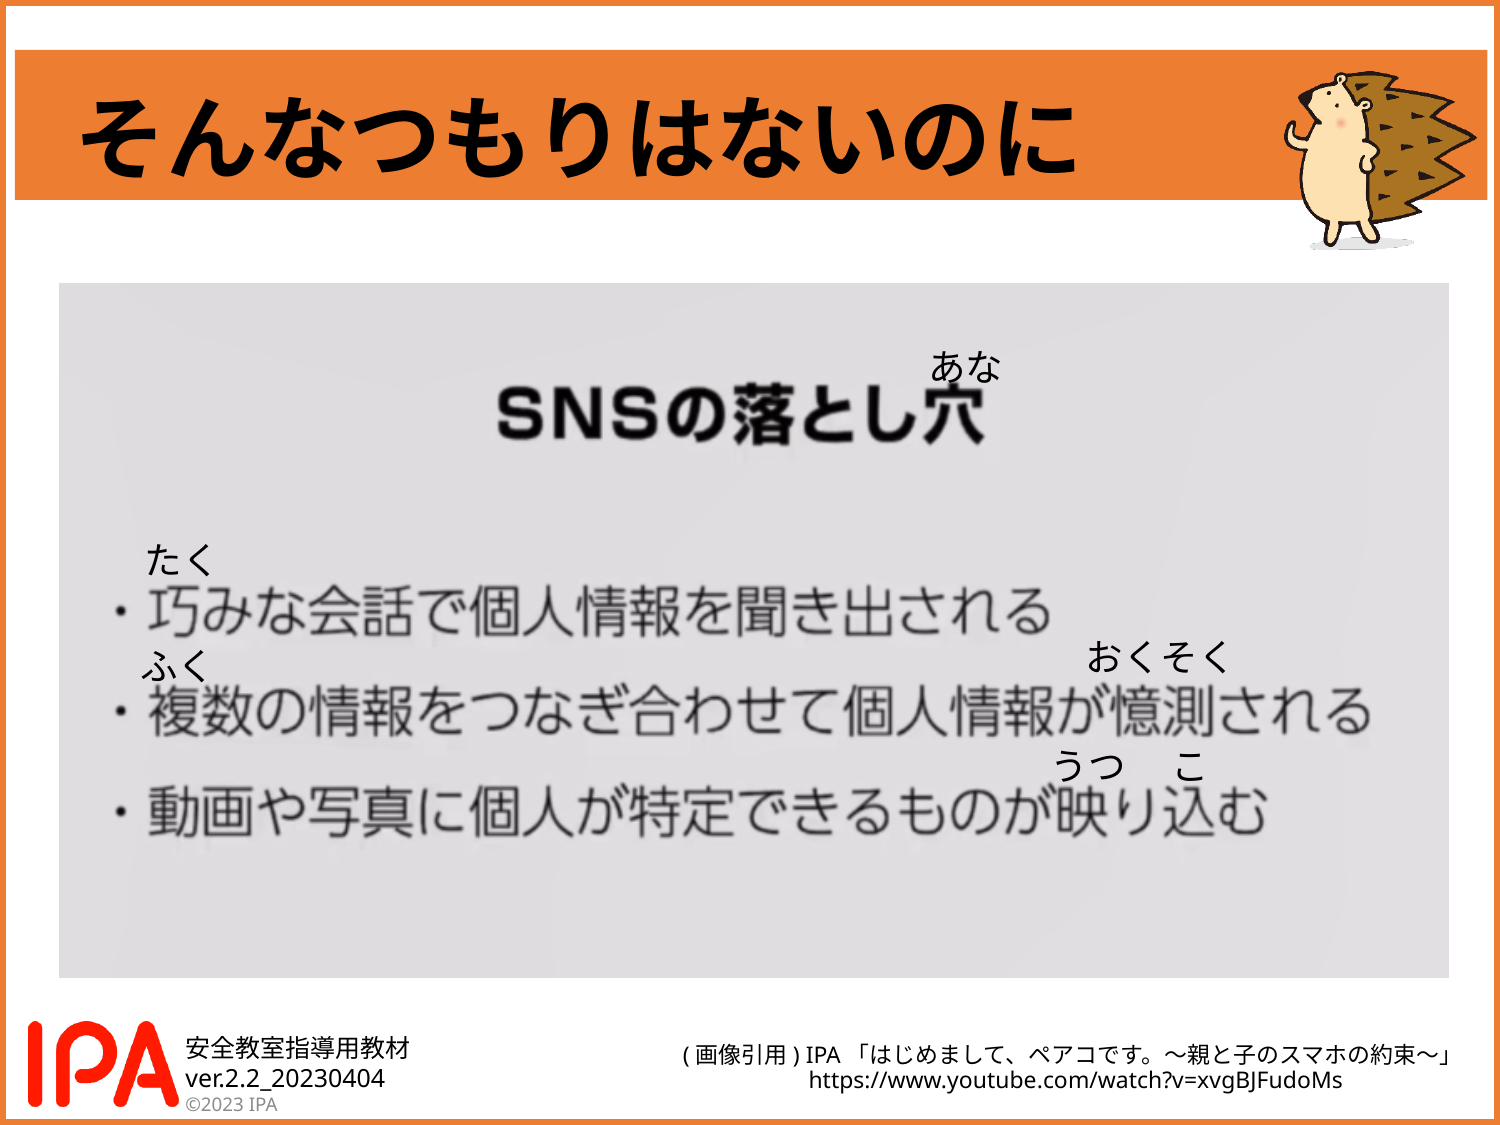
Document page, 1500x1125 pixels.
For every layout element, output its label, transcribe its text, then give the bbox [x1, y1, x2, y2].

picture [28, 1021, 179, 1107]
text_box (画像引用) IPA「はじめまして、ペアコです。～親と子のスマホの約束～」 https://www.youtube.com/watch?v=xvgBJFudoMs [667, 986, 1500, 1125]
picture [1284, 71, 1477, 250]
text_box そんなつもりはないのに [59, 66, 1410, 220]
picture [59, 283, 1449, 978]
